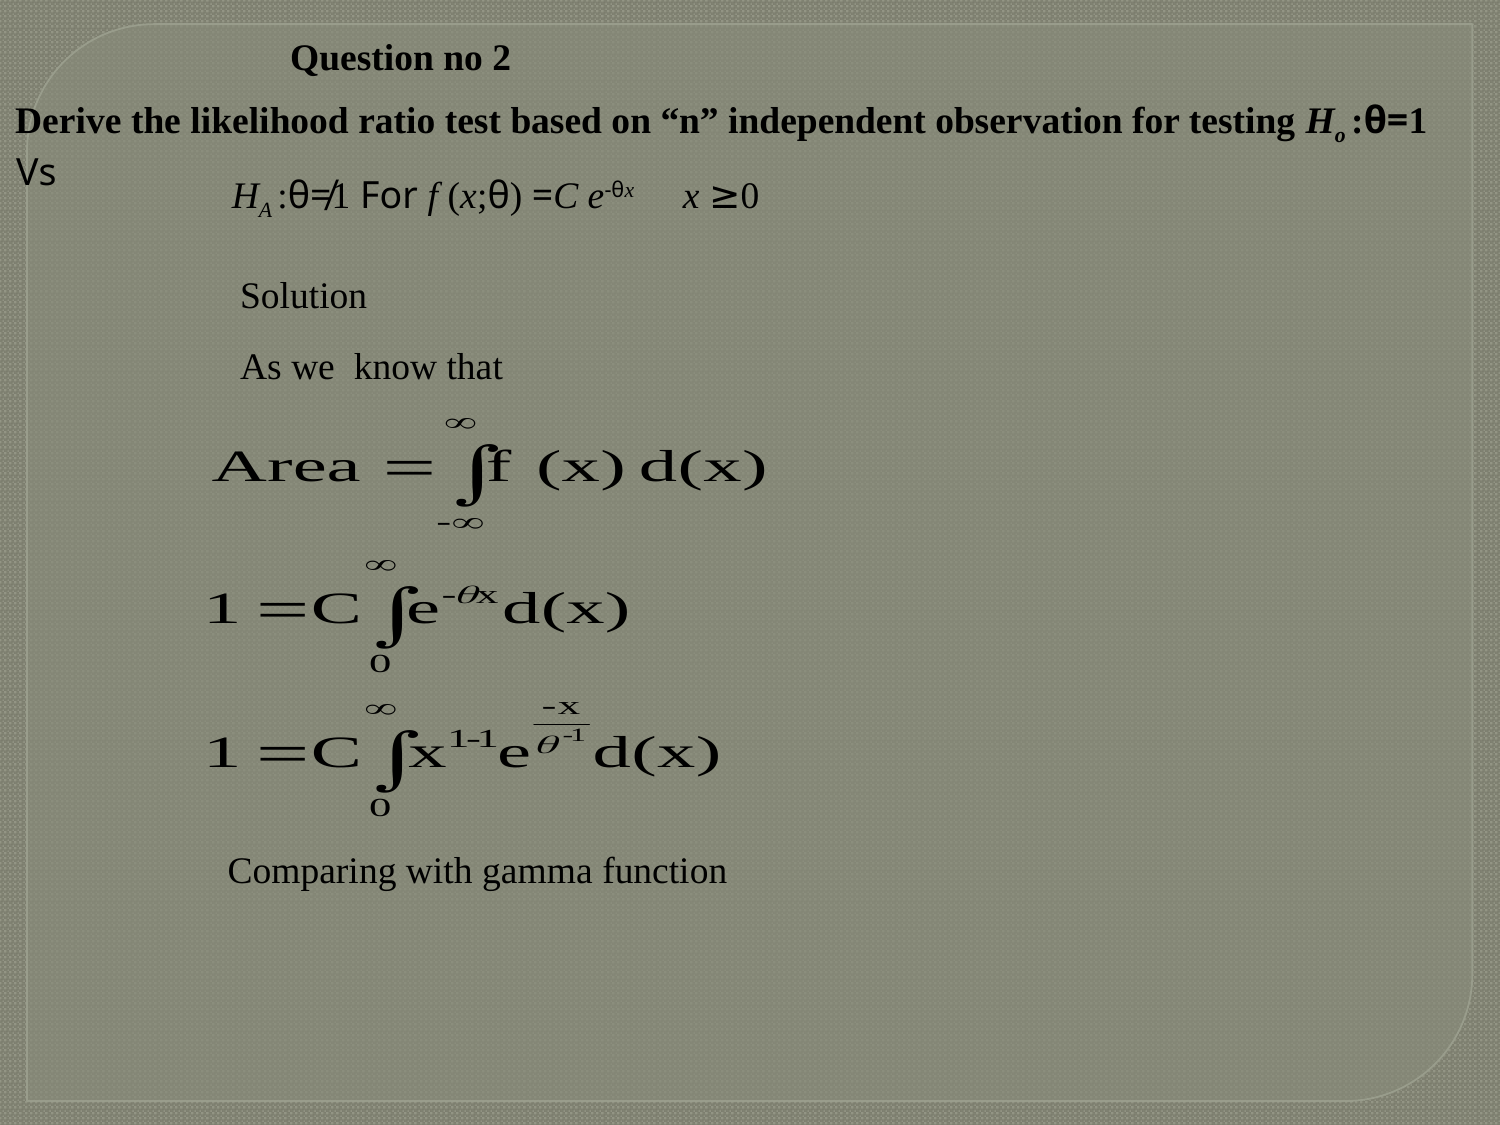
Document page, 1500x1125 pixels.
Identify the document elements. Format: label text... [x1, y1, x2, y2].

text_box HA :θ≠1 For f (x;θ) =C e-θx x ≥0 [212, 162, 913, 230]
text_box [199, 399, 801, 826]
text_box Solution As we know that [225, 262, 638, 395]
text_box Comparing with gamma function [212, 837, 850, 899]
text_box Derive the likelihood ratio test based on “n” independent observation for testing Ho :θ=1 Vs [0, 87, 1500, 201]
text_box Question no 2 [274, 24, 650, 86]
